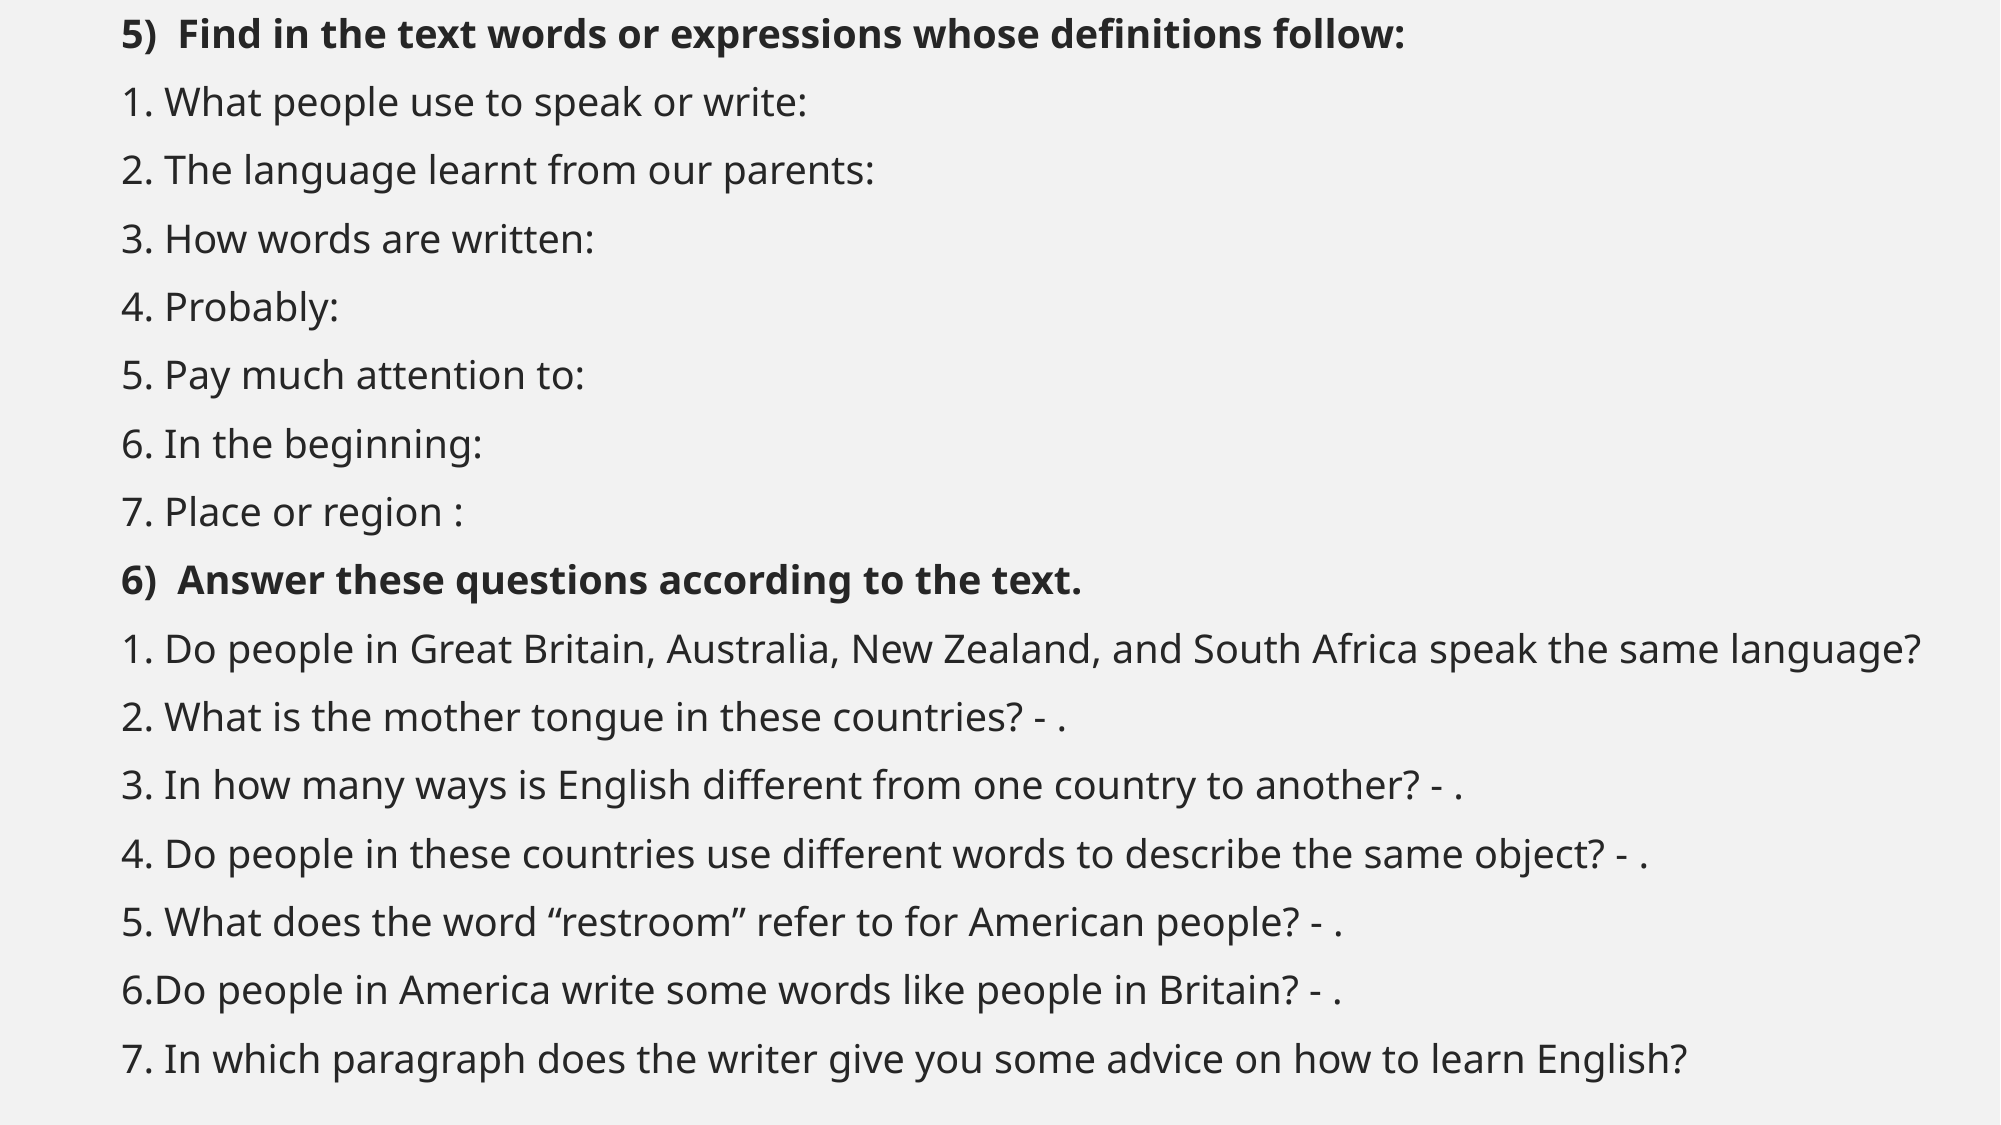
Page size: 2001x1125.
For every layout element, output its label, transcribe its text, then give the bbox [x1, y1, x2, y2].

list 5) Find in the text words or expressions whose definitions follow: 1. What people use to speak or write: 2. The language learnt from our parents: 3. How words are written: 4. Probably: 5. Pay much attention to: 6. In the beginning: 7. Place or region : 6) Answer these questions according to the text. 1. Do people in Great Britain, Australia, New Zealand, and South Africa speak the same language? 2. What is the mother tongue in these countries? - . 3. In how many ways is English different from one country to another? - . 4. Do people in these countries use different words to describe the same object? - . 5. What does the word “restroom” refer to for American people? - . 6.Do people in America write some words like people in Britain? - . 7. In which paragraph does the writer give you some advice on how to learn English? [106, 1, 2000, 1125]
